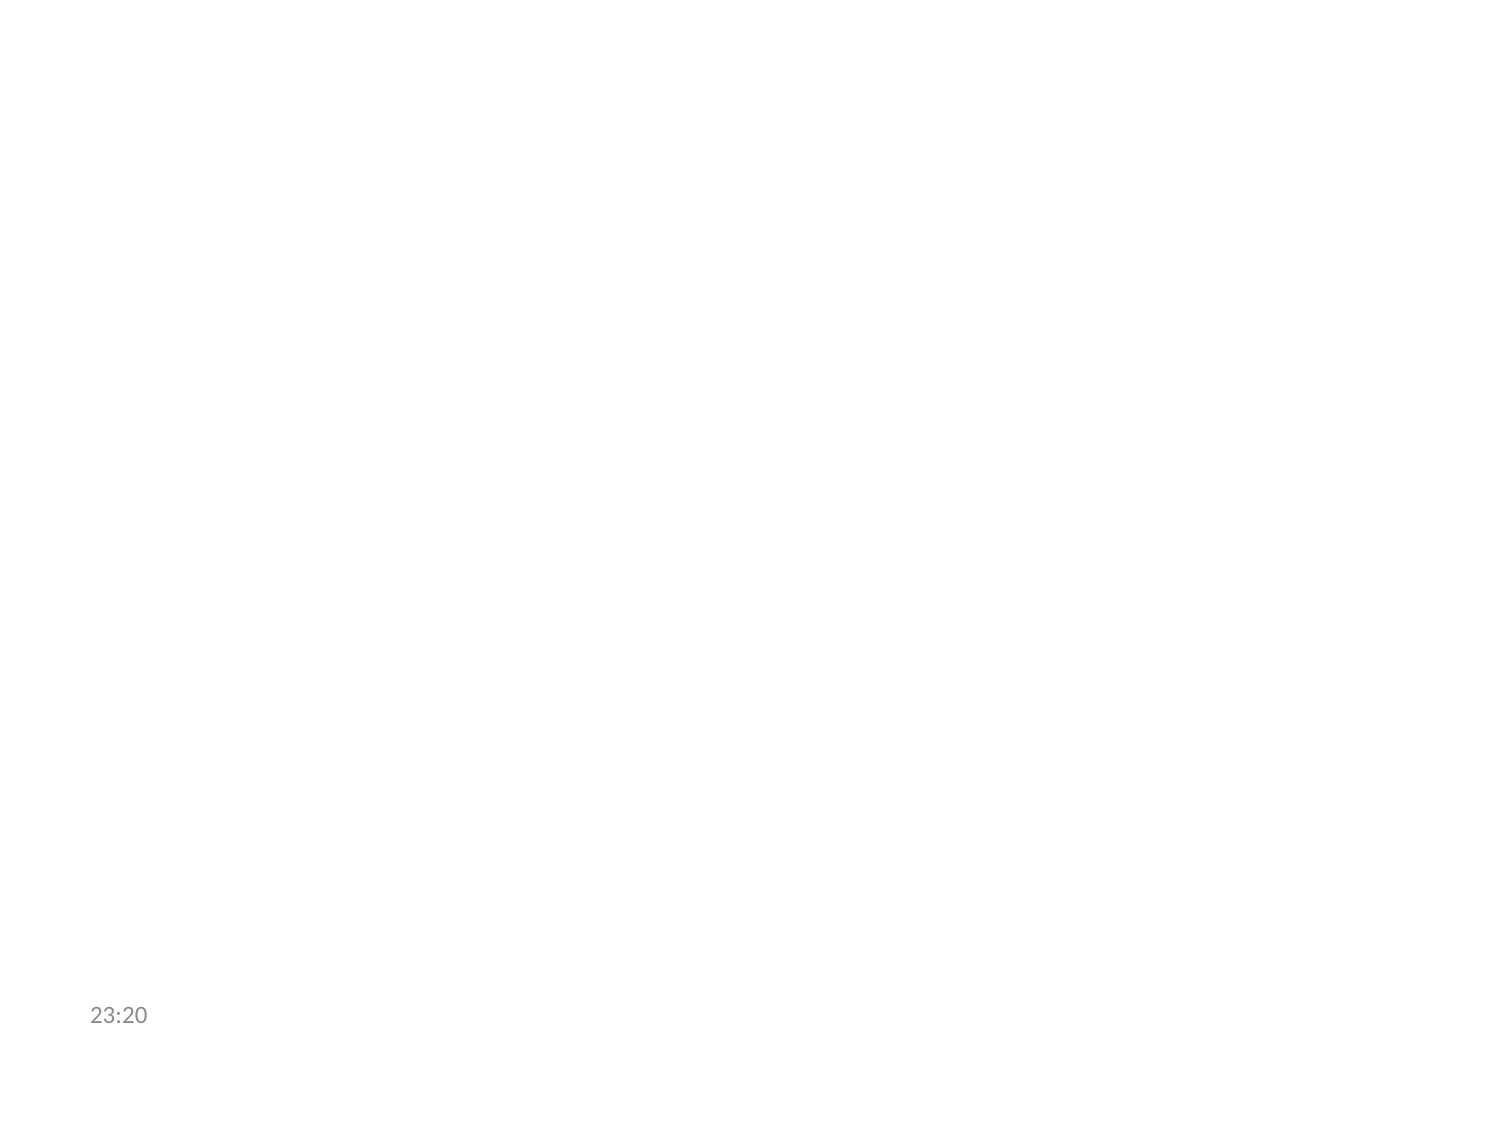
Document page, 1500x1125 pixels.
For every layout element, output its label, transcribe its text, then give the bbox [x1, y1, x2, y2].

text_box 15:35 [75, 983, 425, 1044]
